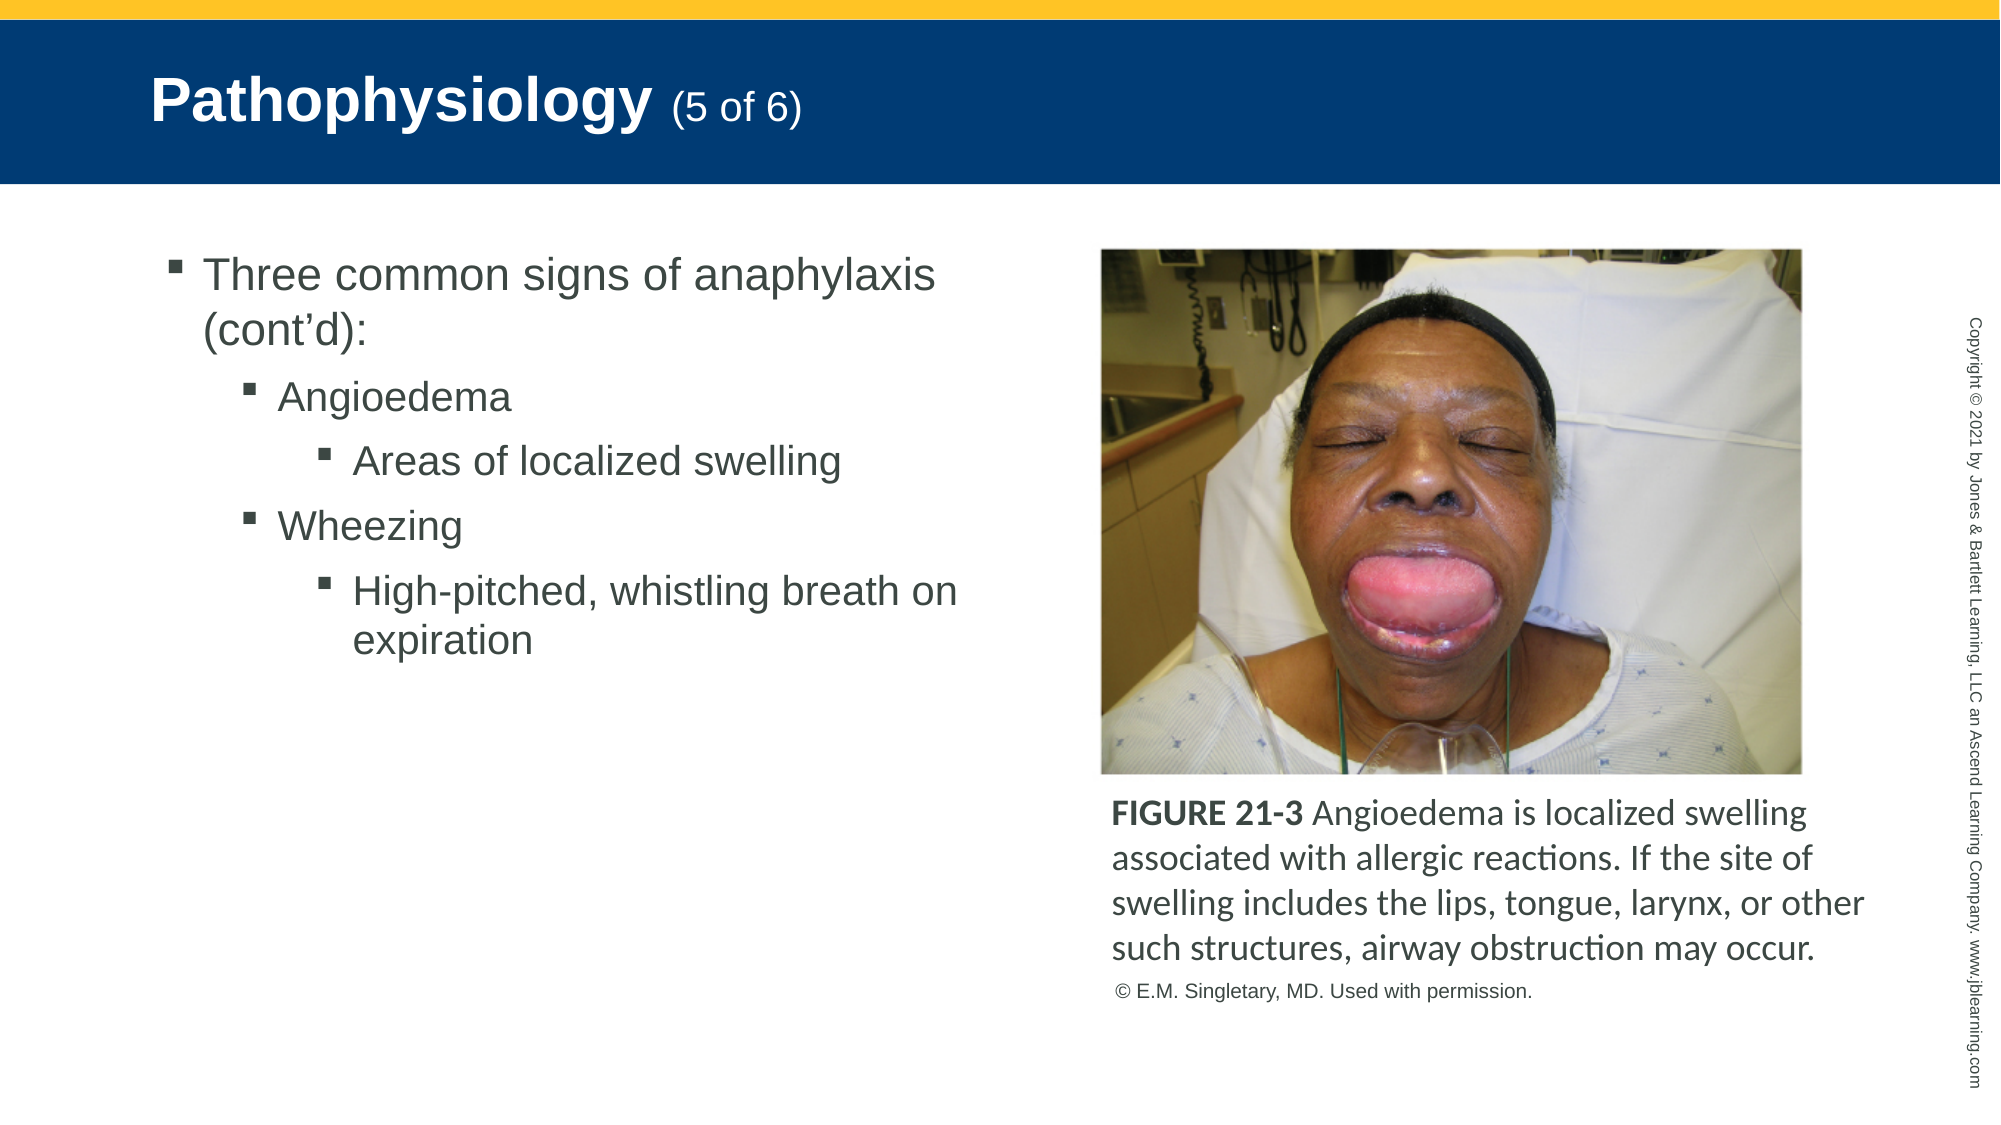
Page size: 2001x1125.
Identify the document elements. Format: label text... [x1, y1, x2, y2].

text_box FIGURE 21-3 Angioedema is localized swelling associated with allergic reactions. If the site of swelling includes the lips, tongue, larynx, or other such structures, airway obstruction may occur. [1096, 780, 1903, 976]
picture [1090, 241, 1810, 783]
title Pathophysiology (5 of 6) [0, 19, 2000, 185]
text_box © E.M. Singletary, MD. Used with permission. [1100, 970, 1548, 1010]
list Three common signs of anaphylaxis (cont’d): Angioedema Areas of localized swelling Wheezing High-pitched, whistling breath on expiration [150, 237, 1050, 1025]
